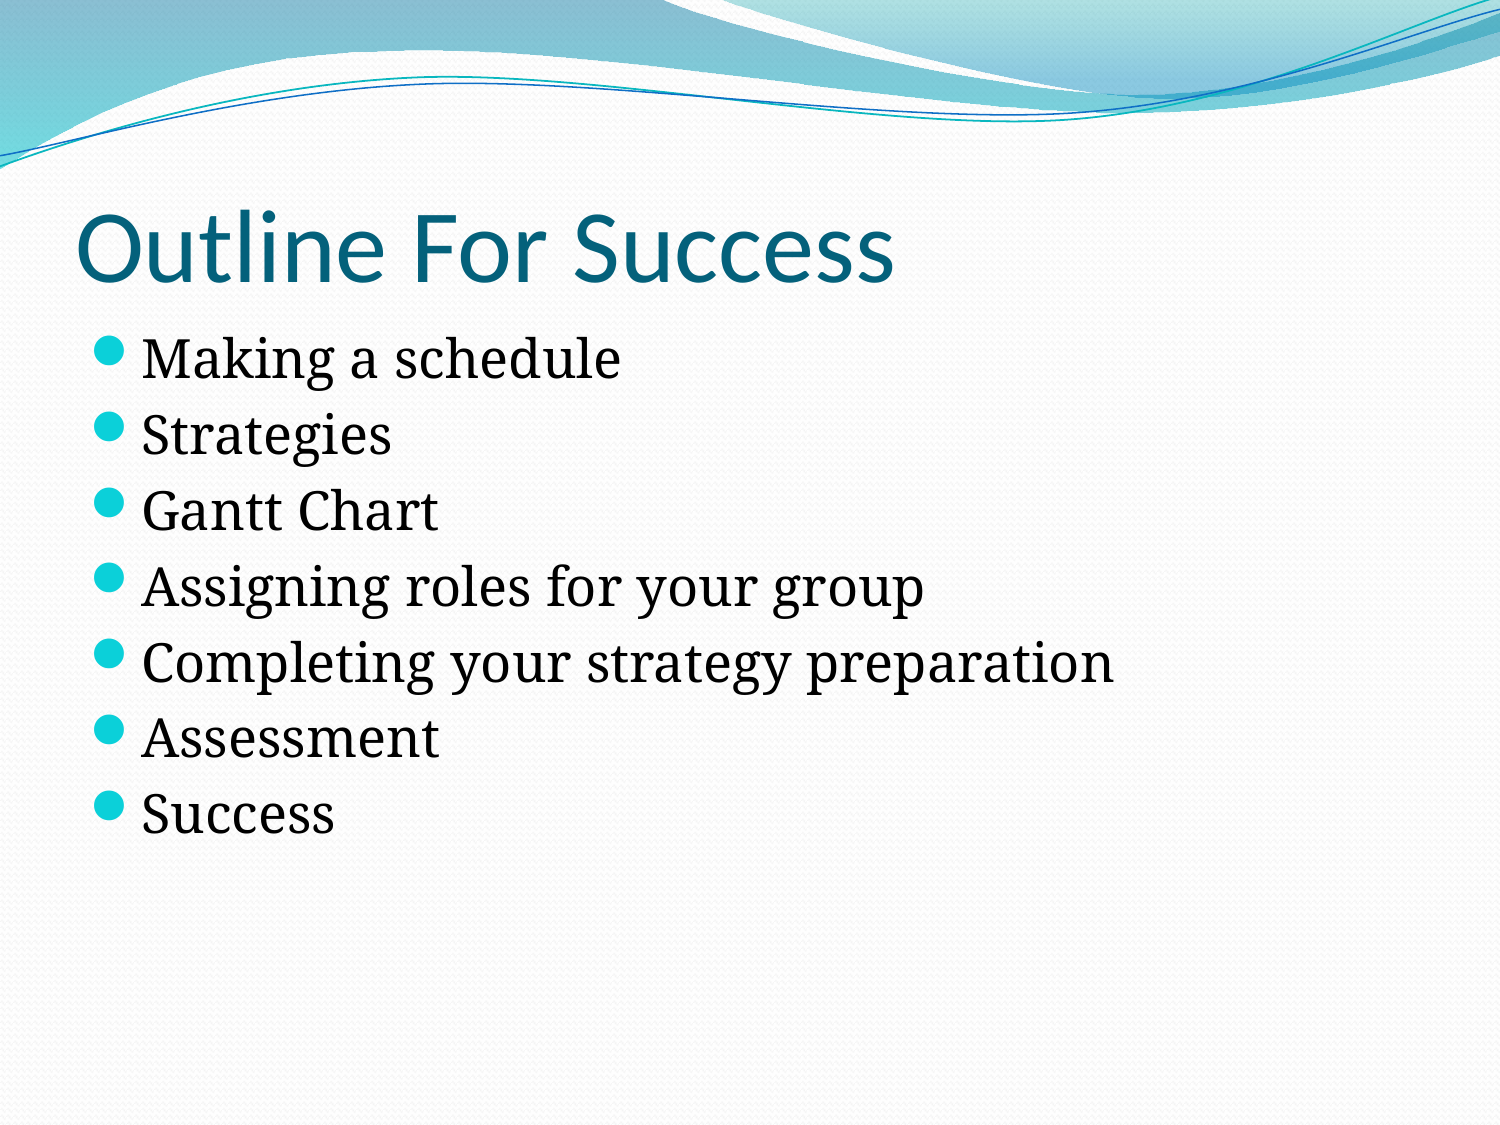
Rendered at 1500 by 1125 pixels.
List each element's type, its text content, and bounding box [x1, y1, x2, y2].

title Outline For Success [75, 115, 1425, 303]
list Making a schedule Strategies Gantt Chart Assigning roles for your group Completing your strategy preparation Assessment Success [75, 317, 1425, 1038]
